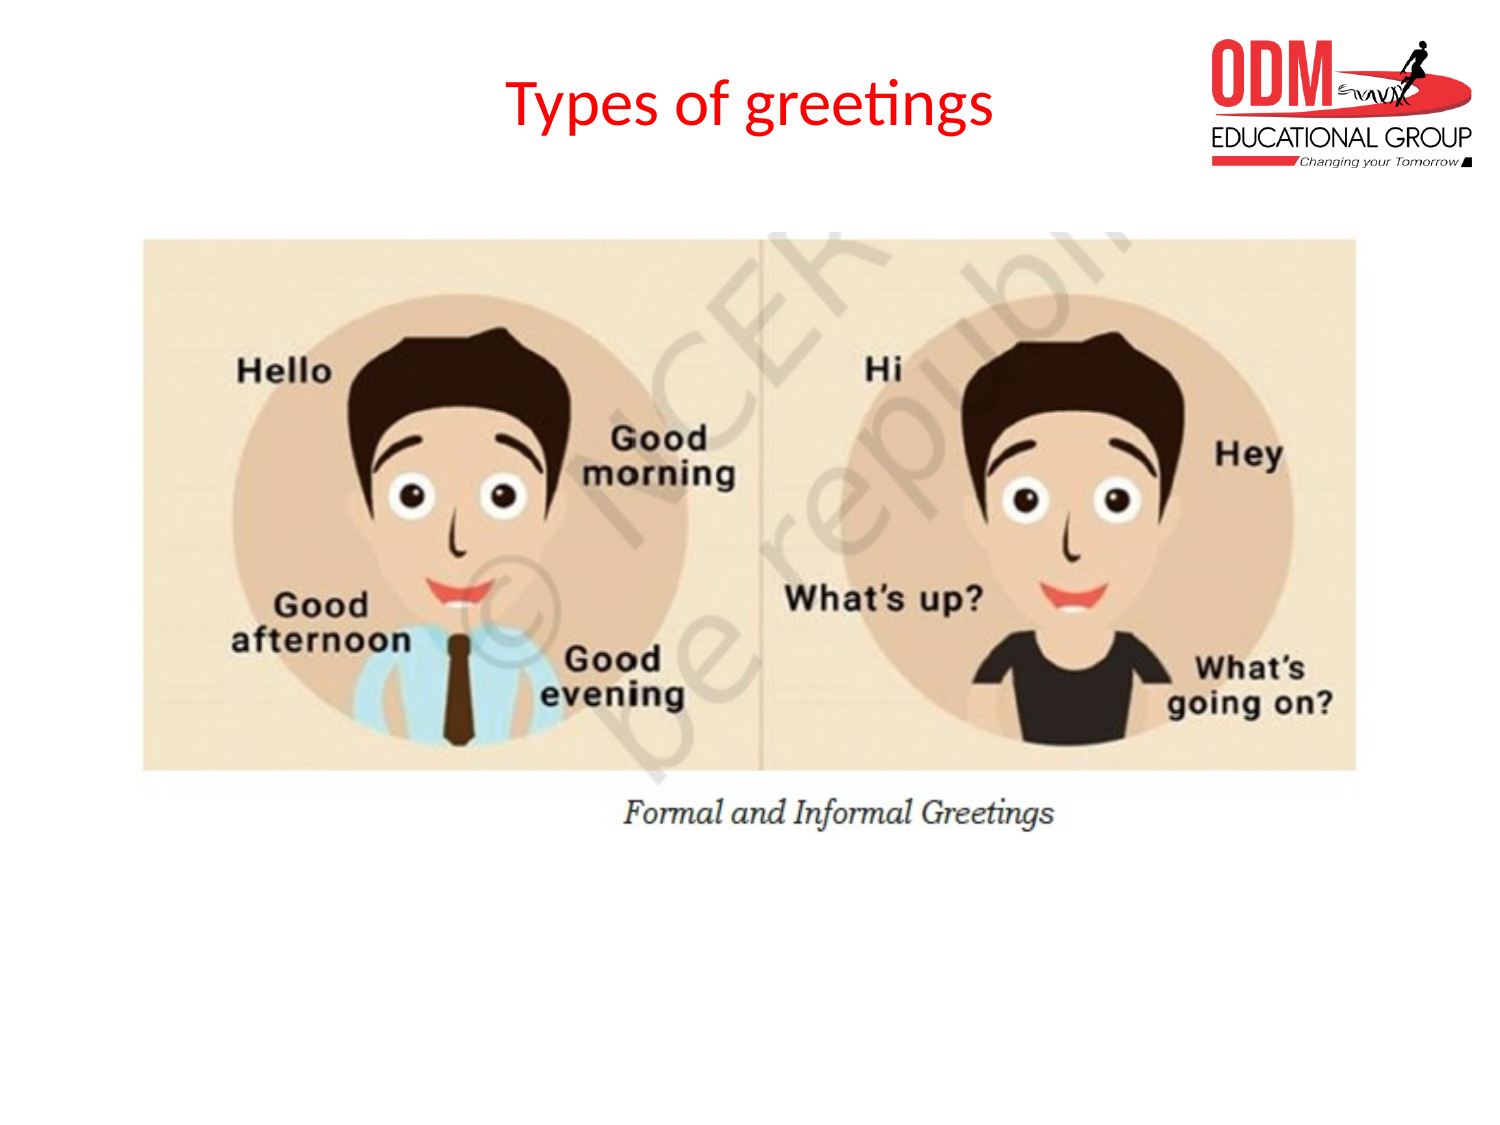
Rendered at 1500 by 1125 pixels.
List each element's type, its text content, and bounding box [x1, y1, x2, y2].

title Types of greetings [75, 45, 1425, 233]
picture [1212, 38, 1472, 168]
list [135, 232, 1365, 835]
